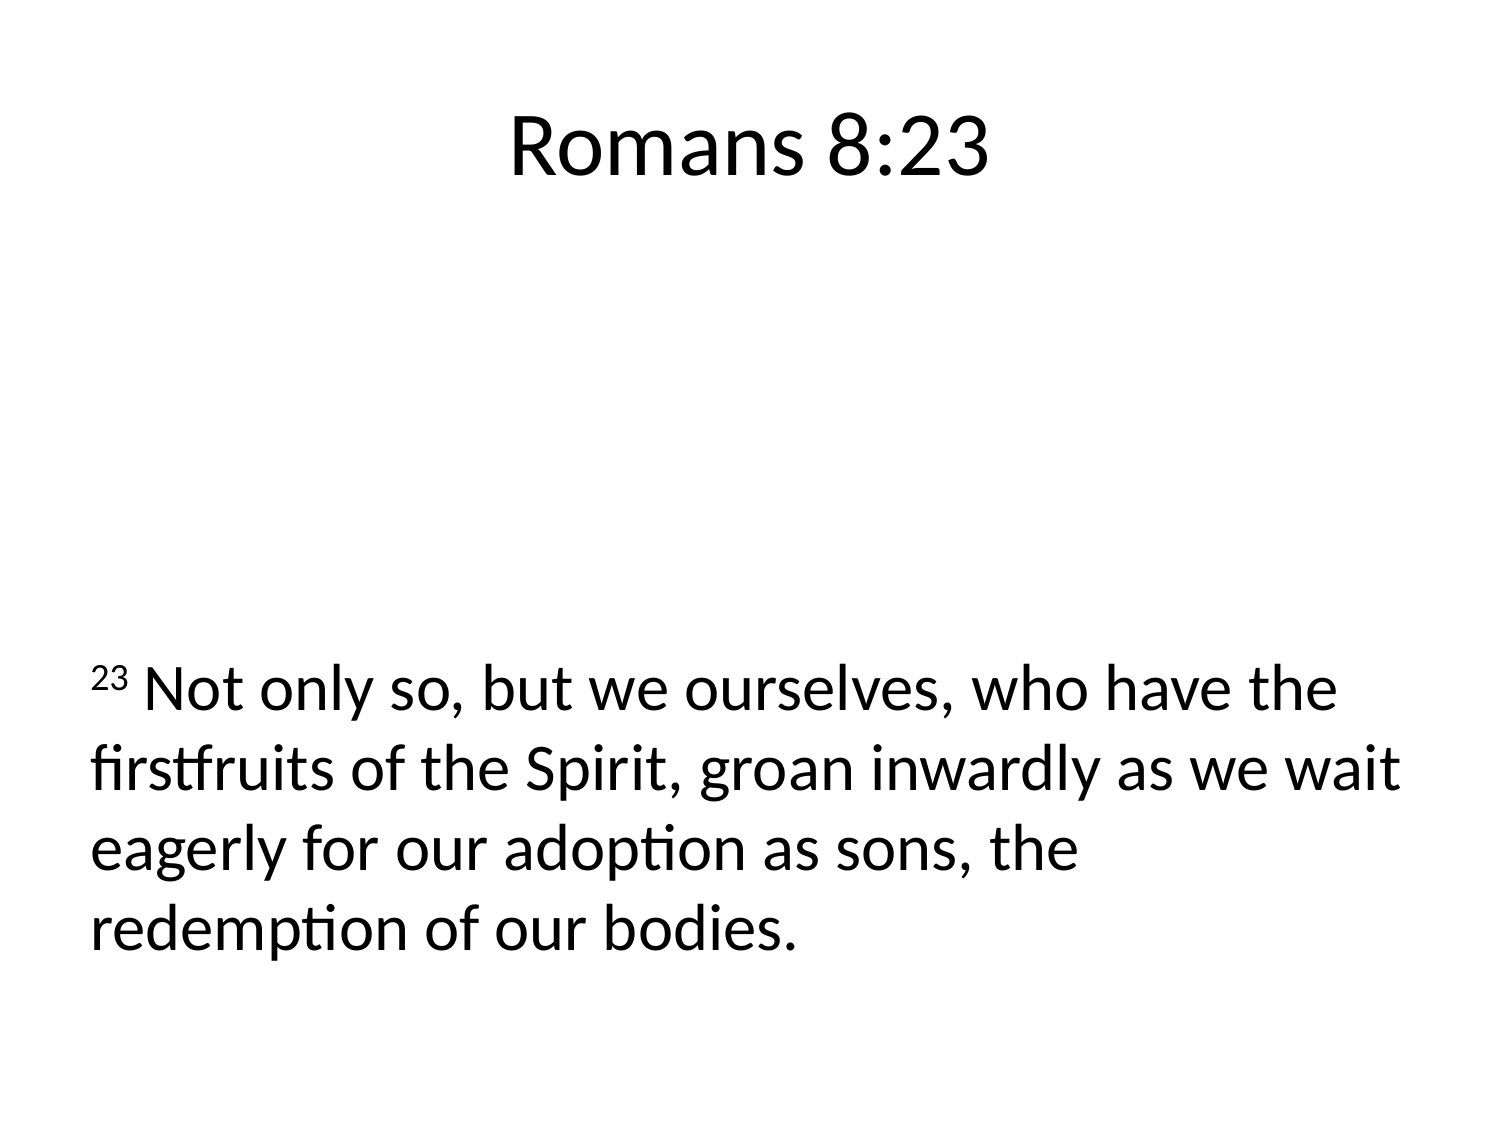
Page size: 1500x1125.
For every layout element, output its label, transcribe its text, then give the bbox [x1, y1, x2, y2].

list 23 Not only so, but we ourselves, who have the firstfruits of the Spirit, groan inwardly as we wait eagerly for our adoption as sons, the redemption of our bodies. [75, 262, 1425, 1005]
title Romans 8:23 [75, 45, 1425, 233]
